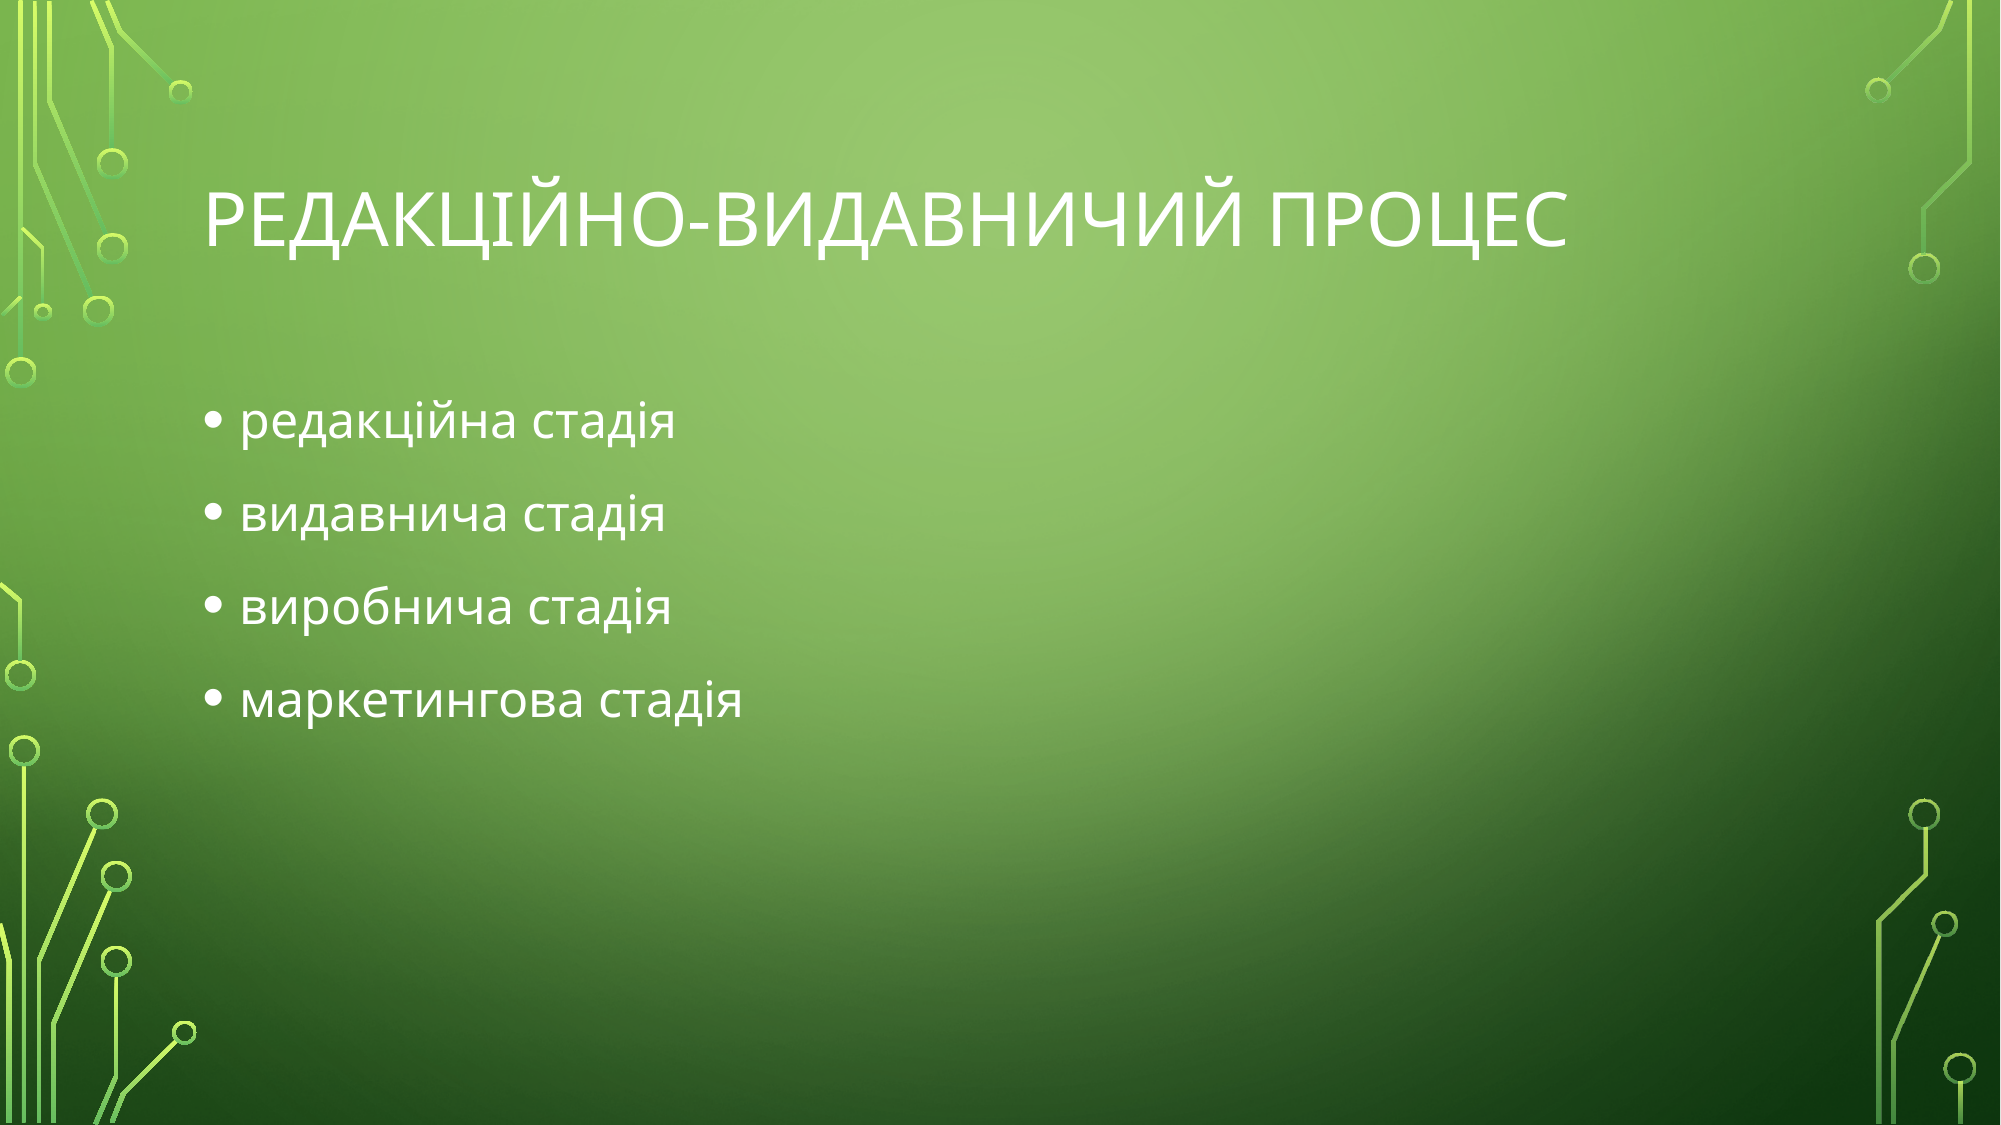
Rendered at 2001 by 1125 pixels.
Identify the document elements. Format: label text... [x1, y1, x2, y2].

list редакційна стадія видавнича стадія виробнича стадія маркетингова стадія [187, 369, 1813, 950]
title Редакційно-видавничий процес [187, 101, 1813, 344]
